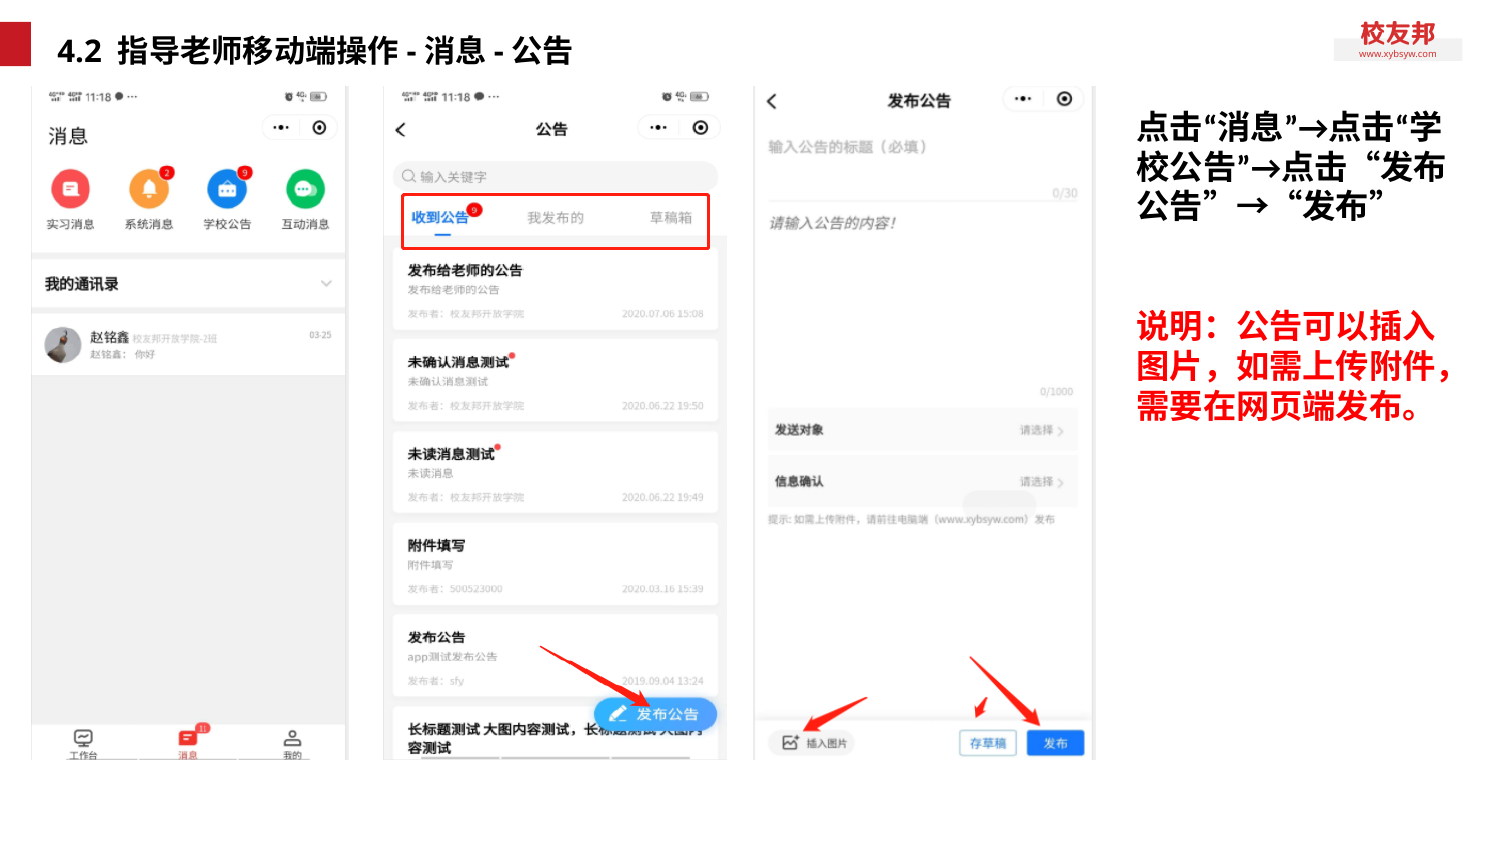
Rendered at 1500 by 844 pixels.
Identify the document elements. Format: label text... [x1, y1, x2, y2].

title 4.2 指导老师移动端操作-消息-公告 [42, 11, 1037, 77]
text_box 点击“消息”→点击“学校公告”→点击“发布公告”→“发布” 说明：公告可以插入图片，如需上传附件，需要在网页端发布。 [1121, 98, 1472, 433]
picture [1361, 21, 1435, 45]
picture [383, 86, 727, 760]
picture [31, 86, 349, 760]
picture [753, 86, 1096, 760]
